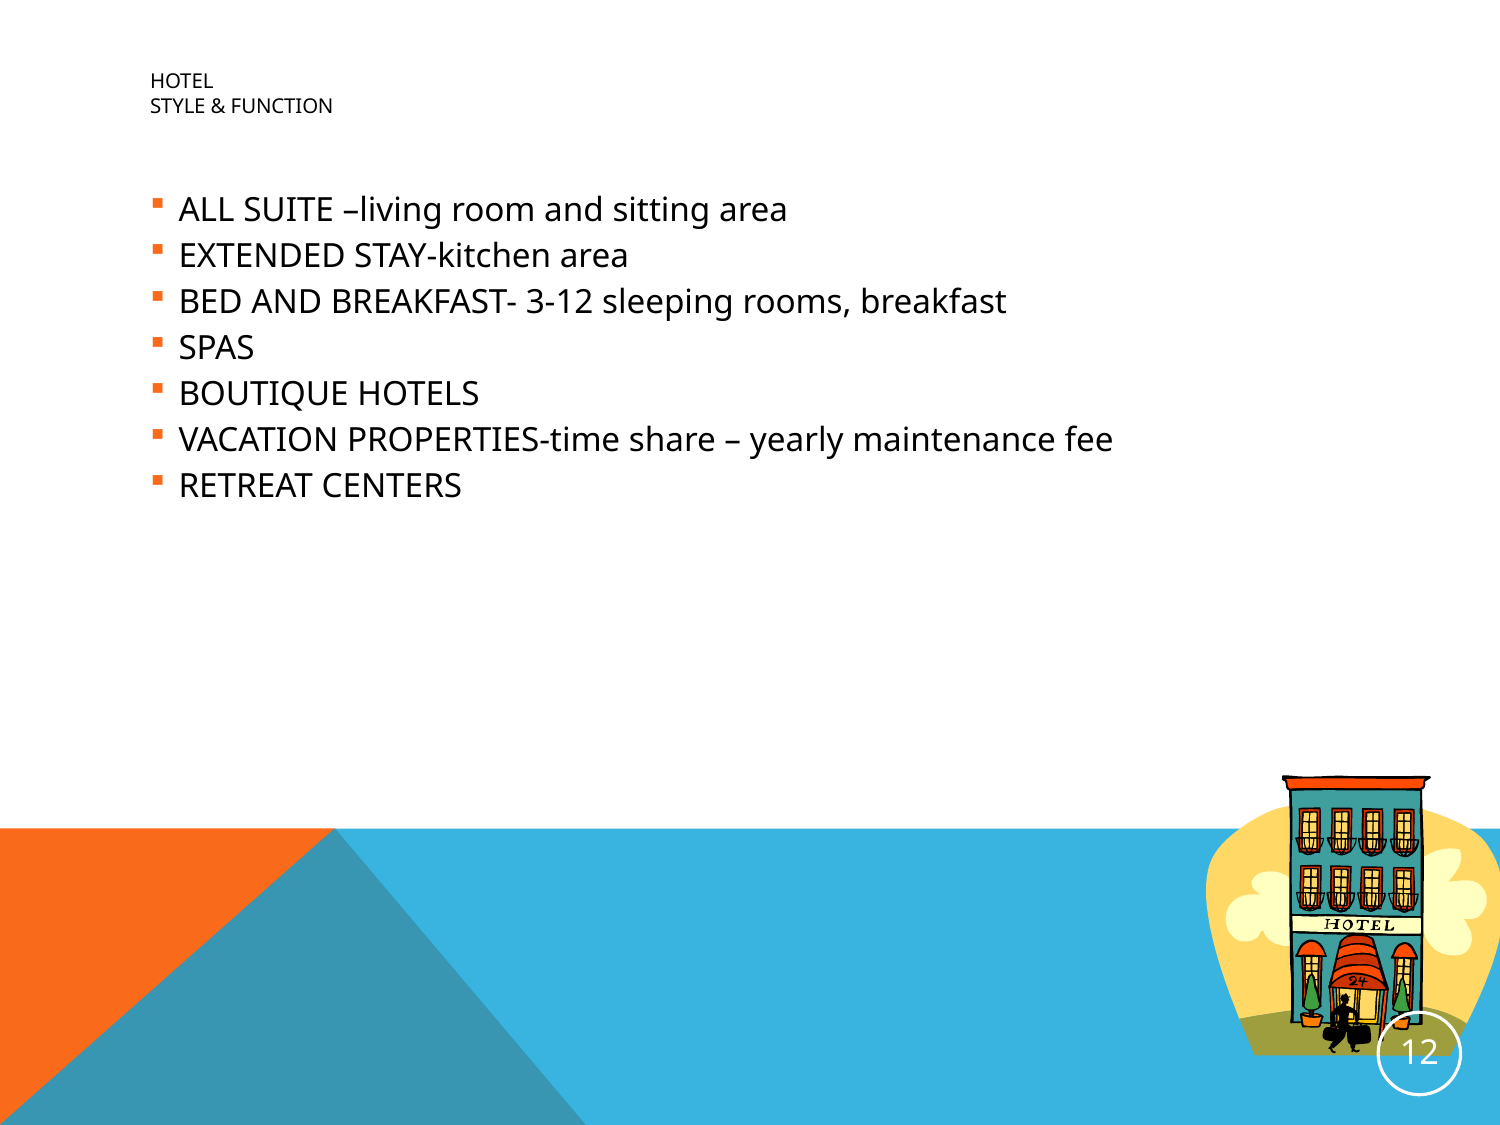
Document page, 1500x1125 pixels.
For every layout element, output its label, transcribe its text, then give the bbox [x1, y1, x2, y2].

list ALL SUITE –living room and sitting area EXTENDED STAY-kitchen area BED AND BREAKFAST- 3-12 sleeping rooms, breakfast SPAS BOUTIQUE HOTELS VACATION PROPERTIES-time share – yearly maintenance fee RETREAT CENTERS [135, 180, 1369, 768]
title Hotel STYLE & FUNCTION [135, 60, 1369, 150]
picture [1205, 774, 1500, 1057]
slide_number 12 [1377, 1064, 1461, 1097]
